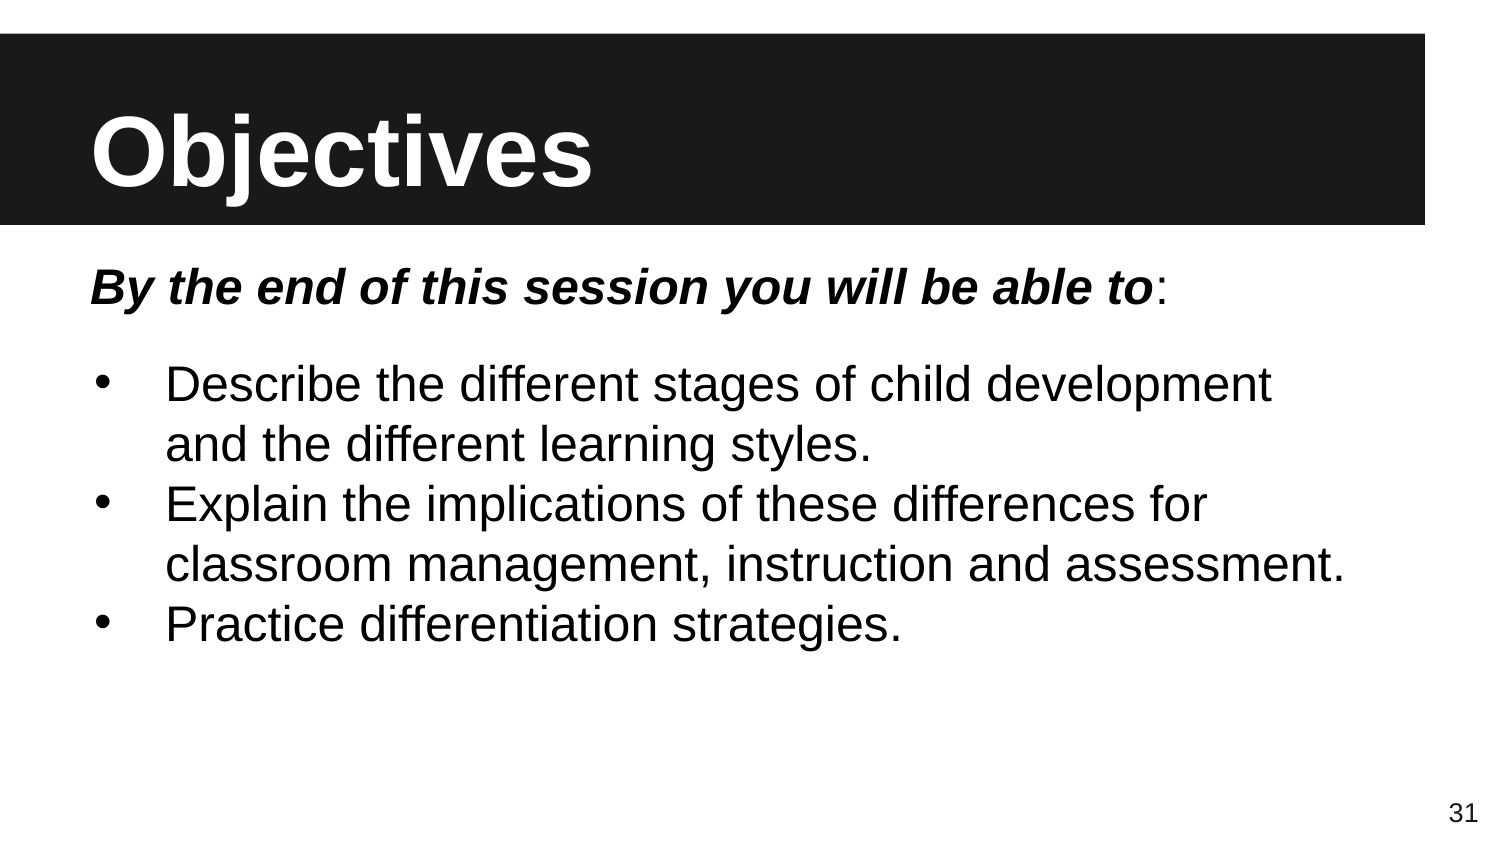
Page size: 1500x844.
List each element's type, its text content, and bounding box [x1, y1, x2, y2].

title Objectives [75, 33, 1425, 221]
list By the end of this session you will be able to: [75, 239, 1425, 808]
text_box Describe the different stages of child development and the different learning styles. Explain the implications of these differences for classroom management, instruction and assessment. Practice differentiation strategies. [74, 343, 1381, 730]
slide_number 31 [1403, 779, 1494, 844]
